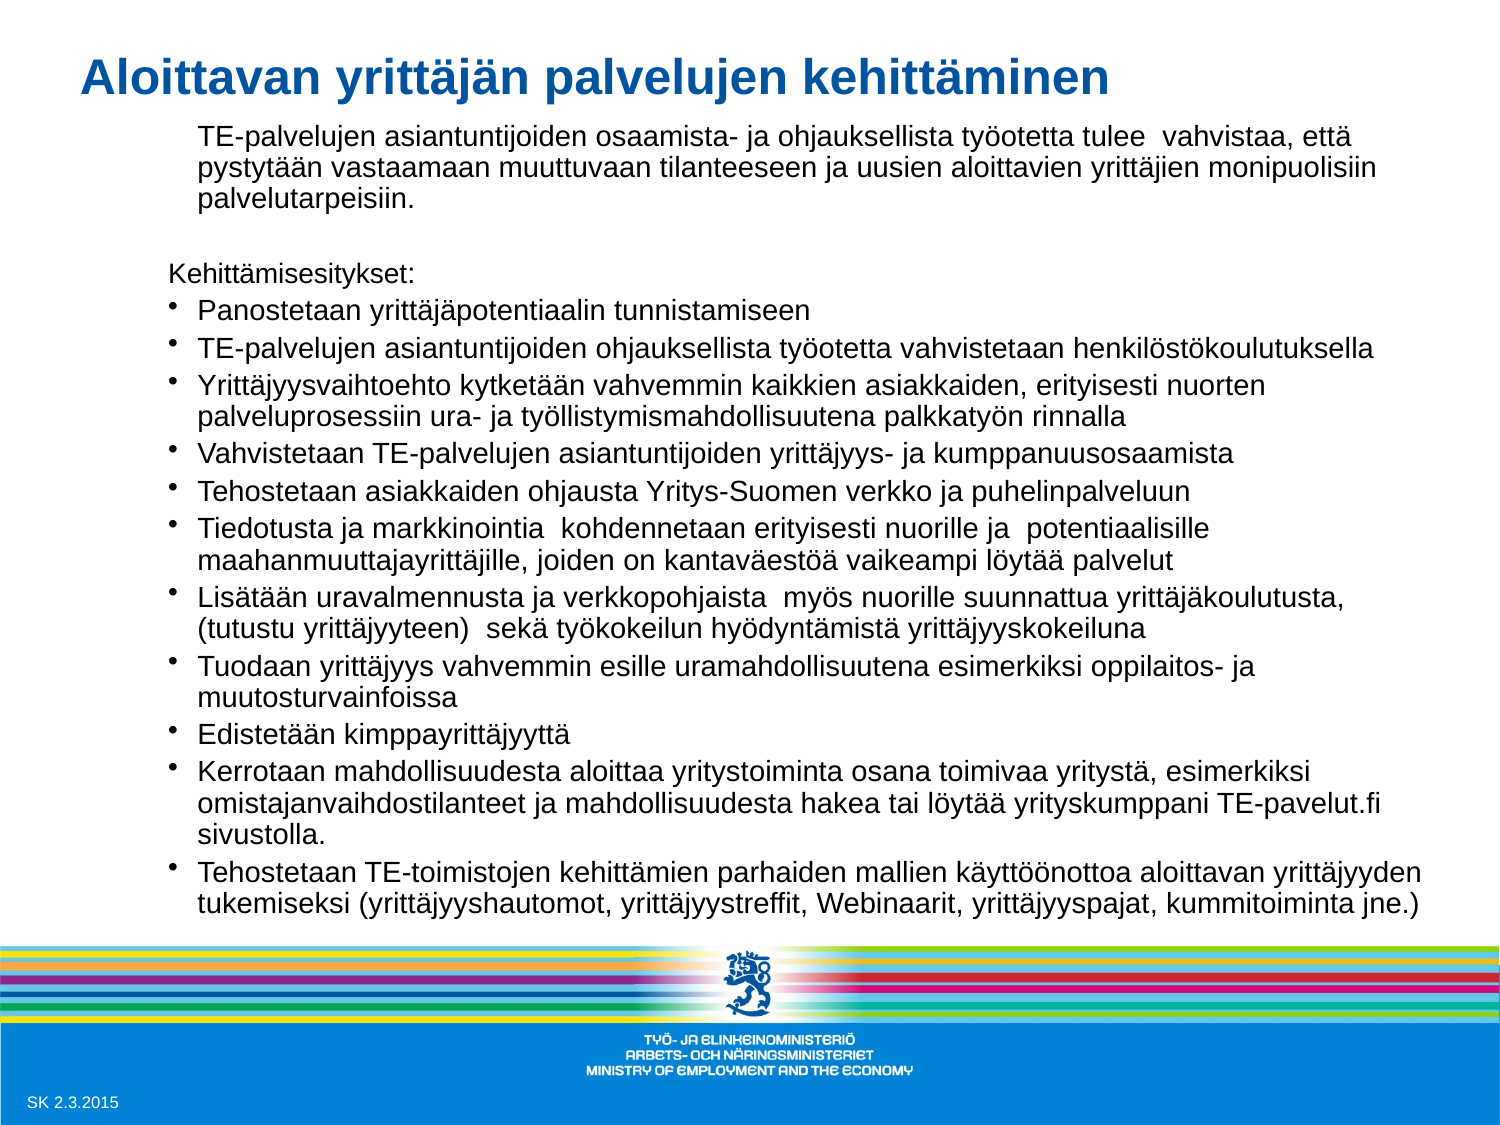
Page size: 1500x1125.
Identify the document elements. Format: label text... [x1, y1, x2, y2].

list TE-palvelujen asiantuntijoiden osaamista- ja ohjauksellista työotetta tulee vahvistaa, että pystytään vastaamaan muuttuvaan tilanteeseen ja uusien aloittavien yrittäjien monipuolisiin palvelutarpeisiin. Kehittämisesitykset: Panostetaan yrittäjäpotentiaalin tunnistamiseen TE-palvelujen asiantuntijoiden ohjauksellista työotetta vahvistetaan henkilöstökoulutuksella Yrittäjyysvaihtoehto kytketään vahvemmin kaikkien asiakkaiden, erityisesti nuorten palveluprosessiin ura- ja työllistymismahdollisuutena palkkatyön rinnalla Vahvistetaan TE-palvelujen asiantuntijoiden yrittäjyys- ja kumppanuusosaamista Tehostetaan asiakkaiden ohjausta Yritys-Suomen verkko ja puhelinpalveluun Tiedotusta ja markkinointia kohdennetaan erityisesti nuorille ja potentiaalisille maahanmuuttajayrittäjille, joiden on kantaväestöä vaikeampi löytää palvelut Lisätään uravalmennusta ja verkkopohjaista myös nuorille suunnattua yrittäjäkoulutusta, (tutustu yrittäjyyteen) sekä työkokeilun hyödyntämistä yrittäjyyskokeiluna Tuodaan yrittäjyys vahvemmin esille uramahdollisuutena esimerkiksi oppilaitos- ja muutosturvainfoissa Edistetään kimppayrittäjyyttä Kerrotaan mahdollisuudesta aloittaa yritystoiminta osana toimivaa yritystä, esimerkiksi omistajanvaihdostilanteet ja mahdollisuudesta hakea tai löytää yrityskumppani TE-pavelut.fi sivustolla. Tehostetaan TE-toimistojen kehittämien parhaiden mallien käyttöönottoa aloittavan yrittäjyyden tukemiseksi (yrittäjyyshautomot, yrittäjyystreffit, Webinaarit, yrittäjyyspajat, kummitoiminta jne.) [64, 113, 1448, 941]
picture [0, 946, 1500, 1125]
footer SK 2.3.2015 [26, 1085, 502, 1118]
title Aloittavan yrittäjän palvelujen kehittäminen [64, 21, 1448, 113]
